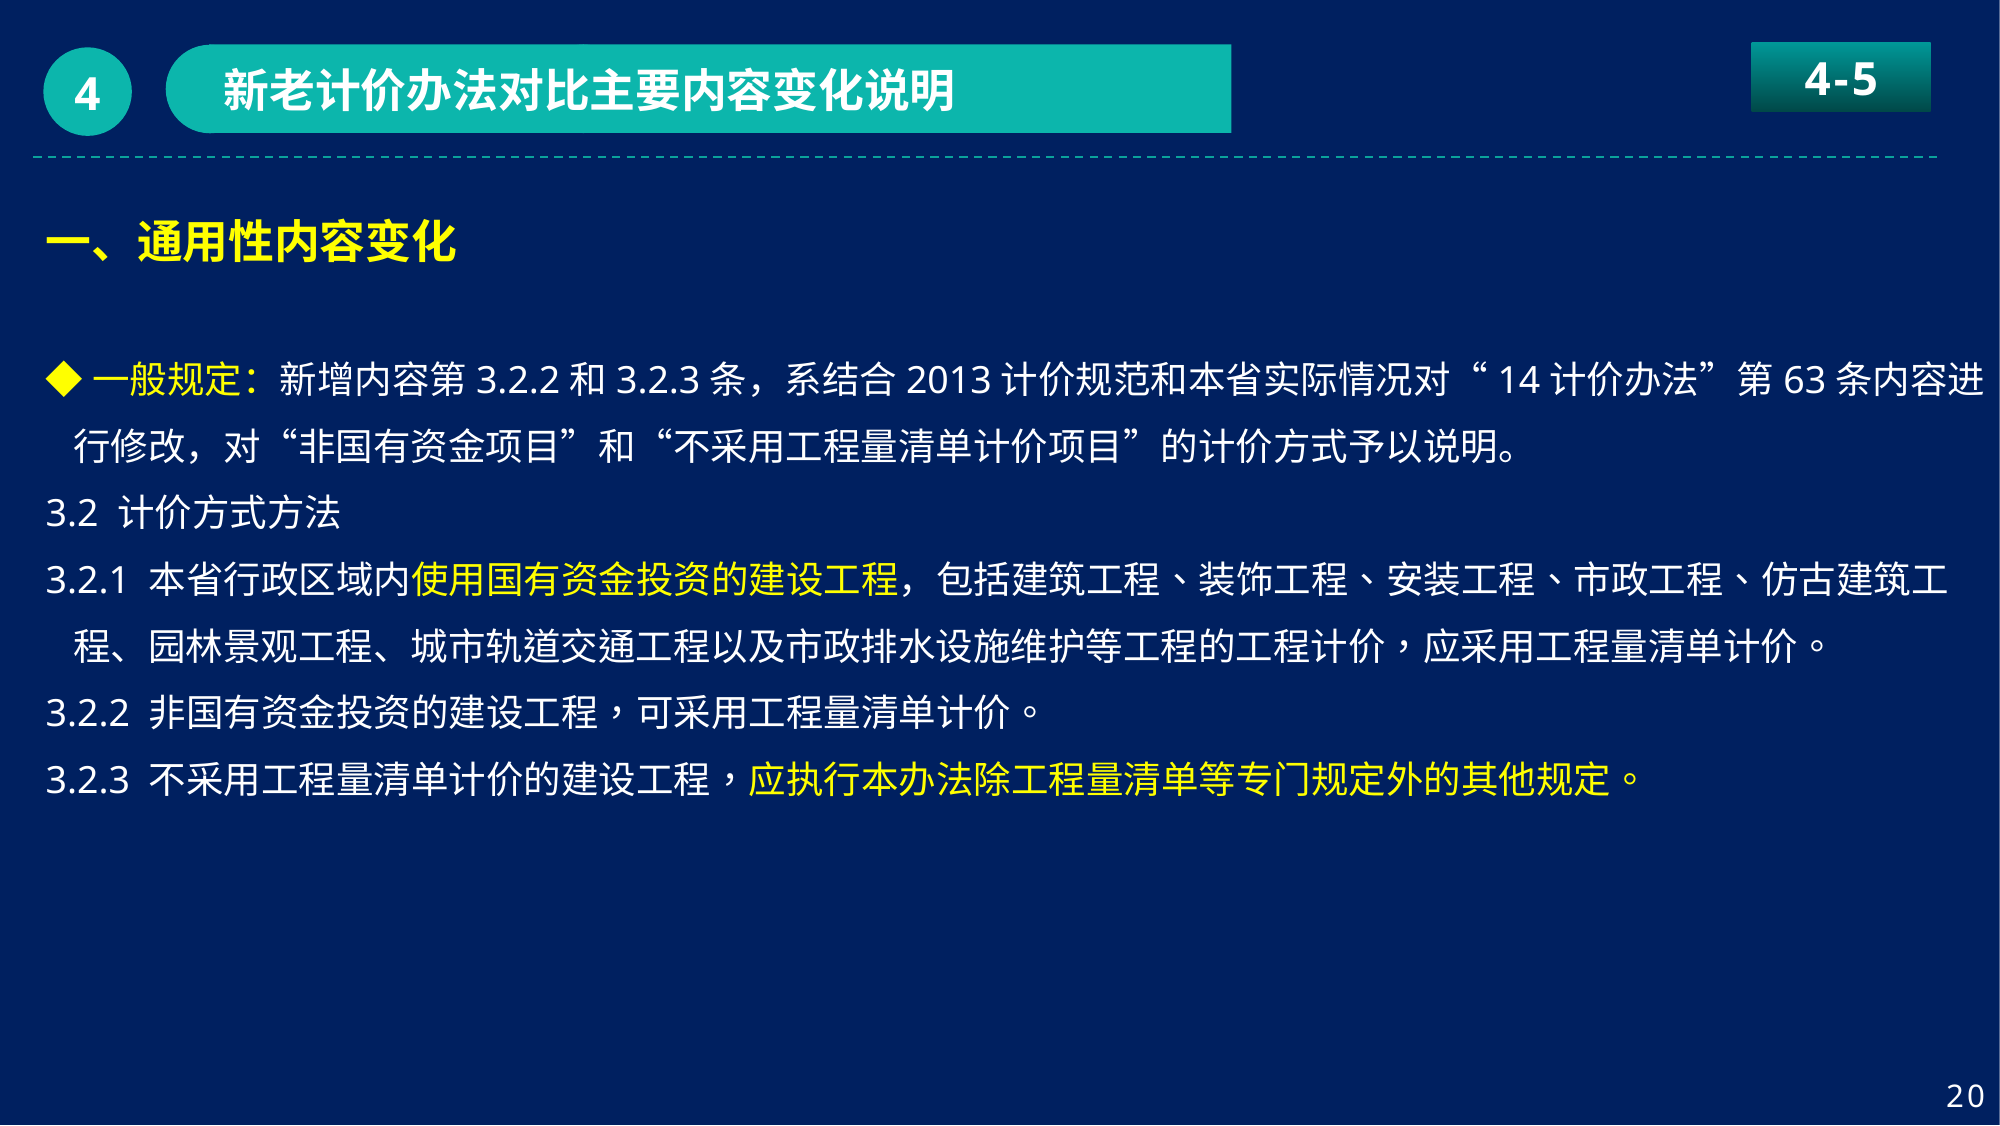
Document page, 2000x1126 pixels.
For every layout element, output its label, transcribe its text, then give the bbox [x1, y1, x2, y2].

text_box 一、通用性内容变化 ◆一般规定：新增内容第3.2.2和3.2.3条，系结合2013计价规范和本省实际情况对“14计价办法”第63条内容进行修改，对“非国有资金项目”和“不采用工程量清单计价项目”的计价方式予以说明。 3.2 计价方式方法 3.2.1 本省行政区域内使用国有资金投资的建设工程，包括建筑工程、装饰工程、安装工程、市政工程、仿古建筑工程、园林景观工程、城市轨道交通工程以及市政排水设施维护等工程的工程计价，应采用工程量清单计价。 3.2.2 非国有资金投资的建设工程，可采用工程量清单计价。 3.2.3 不采用工程量清单计价的建设工程，应执行本办法除工程量清单等专门规定外的其他规定。 [31, 194, 2000, 808]
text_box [33, 44, 1943, 158]
text_box 20 [1905, 1065, 2000, 1126]
